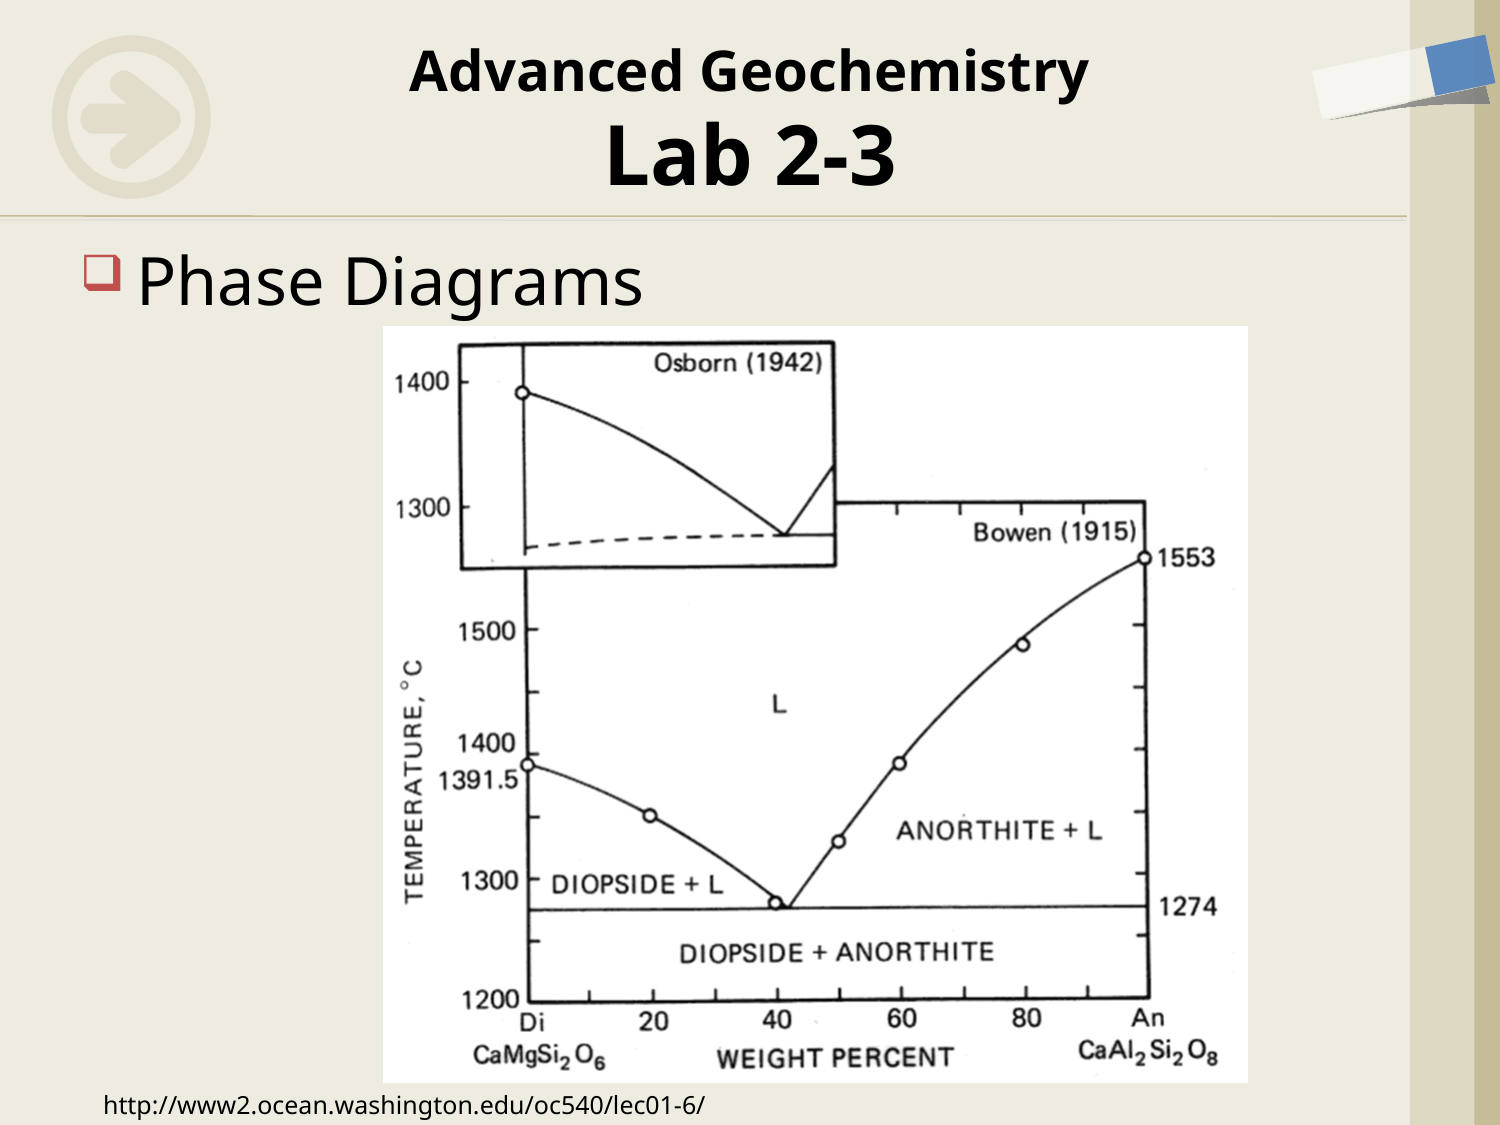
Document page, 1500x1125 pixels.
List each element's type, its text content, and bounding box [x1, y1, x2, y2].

title Advanced Geochemistry Lab 2-3 [75, 24, 1425, 213]
text_box http://www2.ocean.washington.edu/oc540/lec01-6/ [88, 1082, 839, 1125]
picture [383, 326, 1249, 1083]
list Phase Diagrams [64, 231, 1396, 975]
